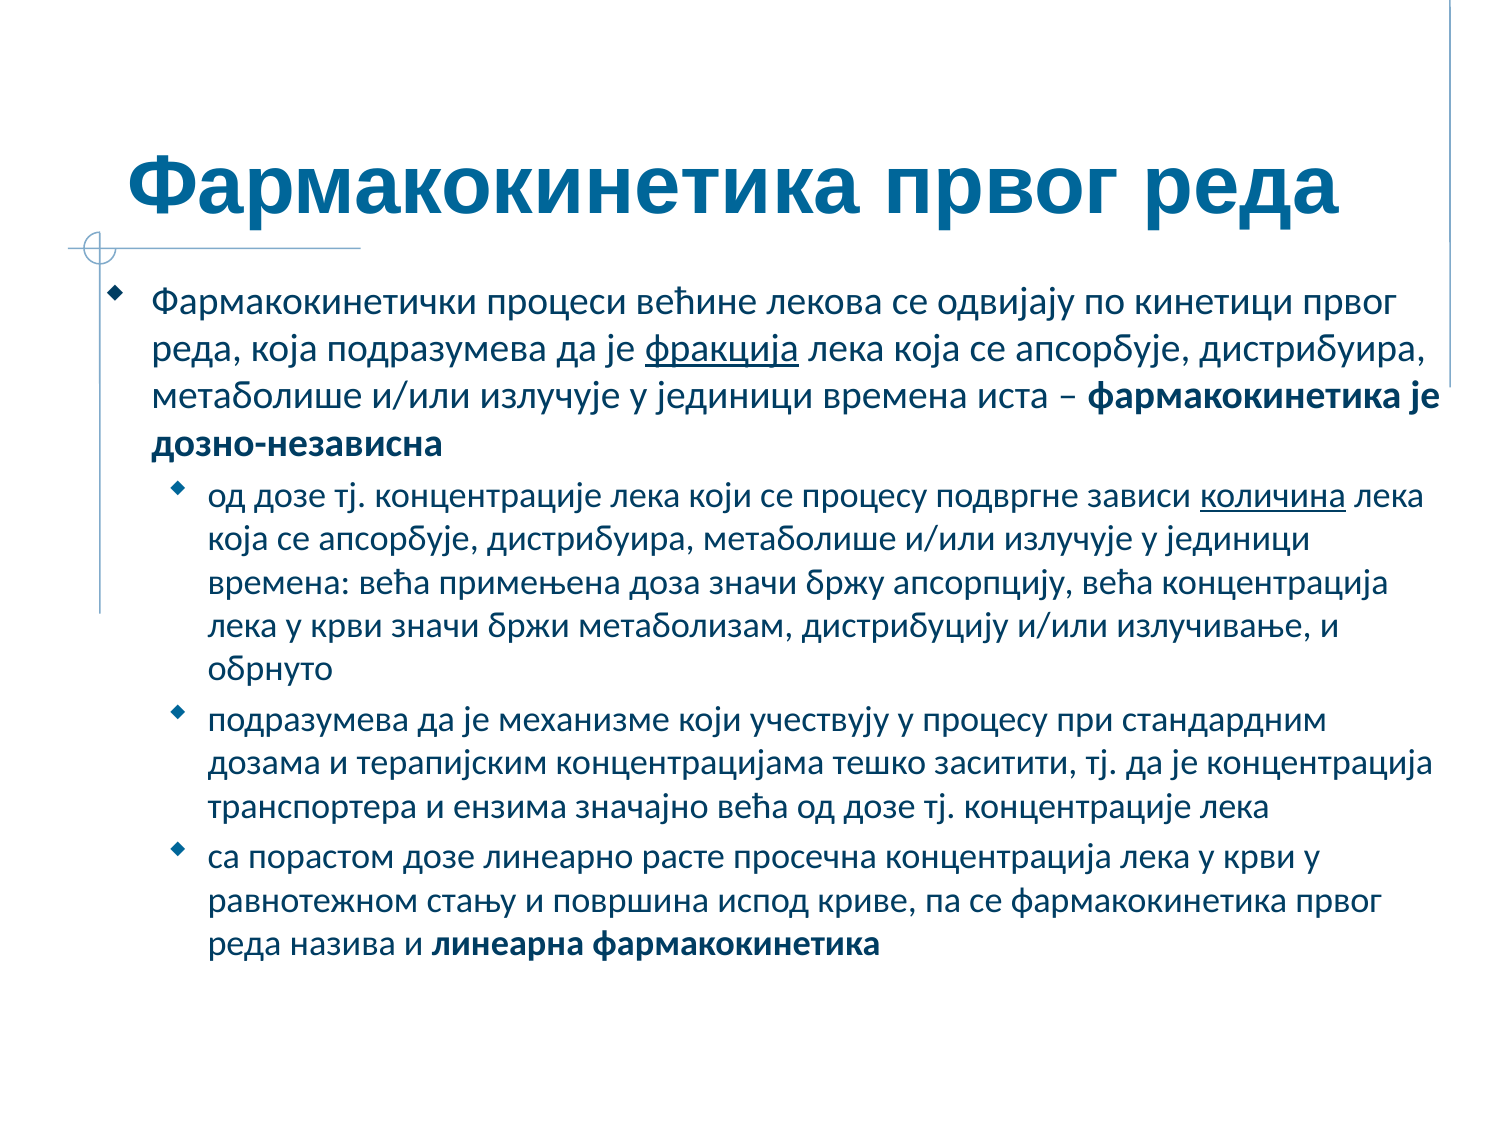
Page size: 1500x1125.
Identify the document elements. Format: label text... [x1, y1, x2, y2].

title Фармакокинетика првог реда [111, 49, 1436, 238]
list Фармакокинетички процеси већине лекова се одвијају по кинетици првог реда, која подразумева да је фракција лека која се апсорбује, дистрибуира, метаболише и/или излучује у јединици времена иста – фармакокинетика је дозно-независна од дозе тј. концентрације лека који се процесу подвргне зависи количина лека која се апсорбује, дистрибуира, метаболише и/или излучује у јединици времена: већа примењена доза значи бржу апсорпцију, већа концентрација лека у крви значи бржи метаболизам, дистрибуцију и/или излучивање, и обрнуто подразумева да је механизме који учествују у процесу при стандардним дозама и терапијским концентрацијама тешко заситити, тј. да је концентрација транспортера и ензима значајно већа од дозе тј. концентрације лека са порастом дозе линеарно расте просечна концентрација лека у крви у равнотежном стању и површина испод криве, па се фармакокинетика првог реда назива и линеарна фармакокинетика [88, 266, 1459, 1024]
